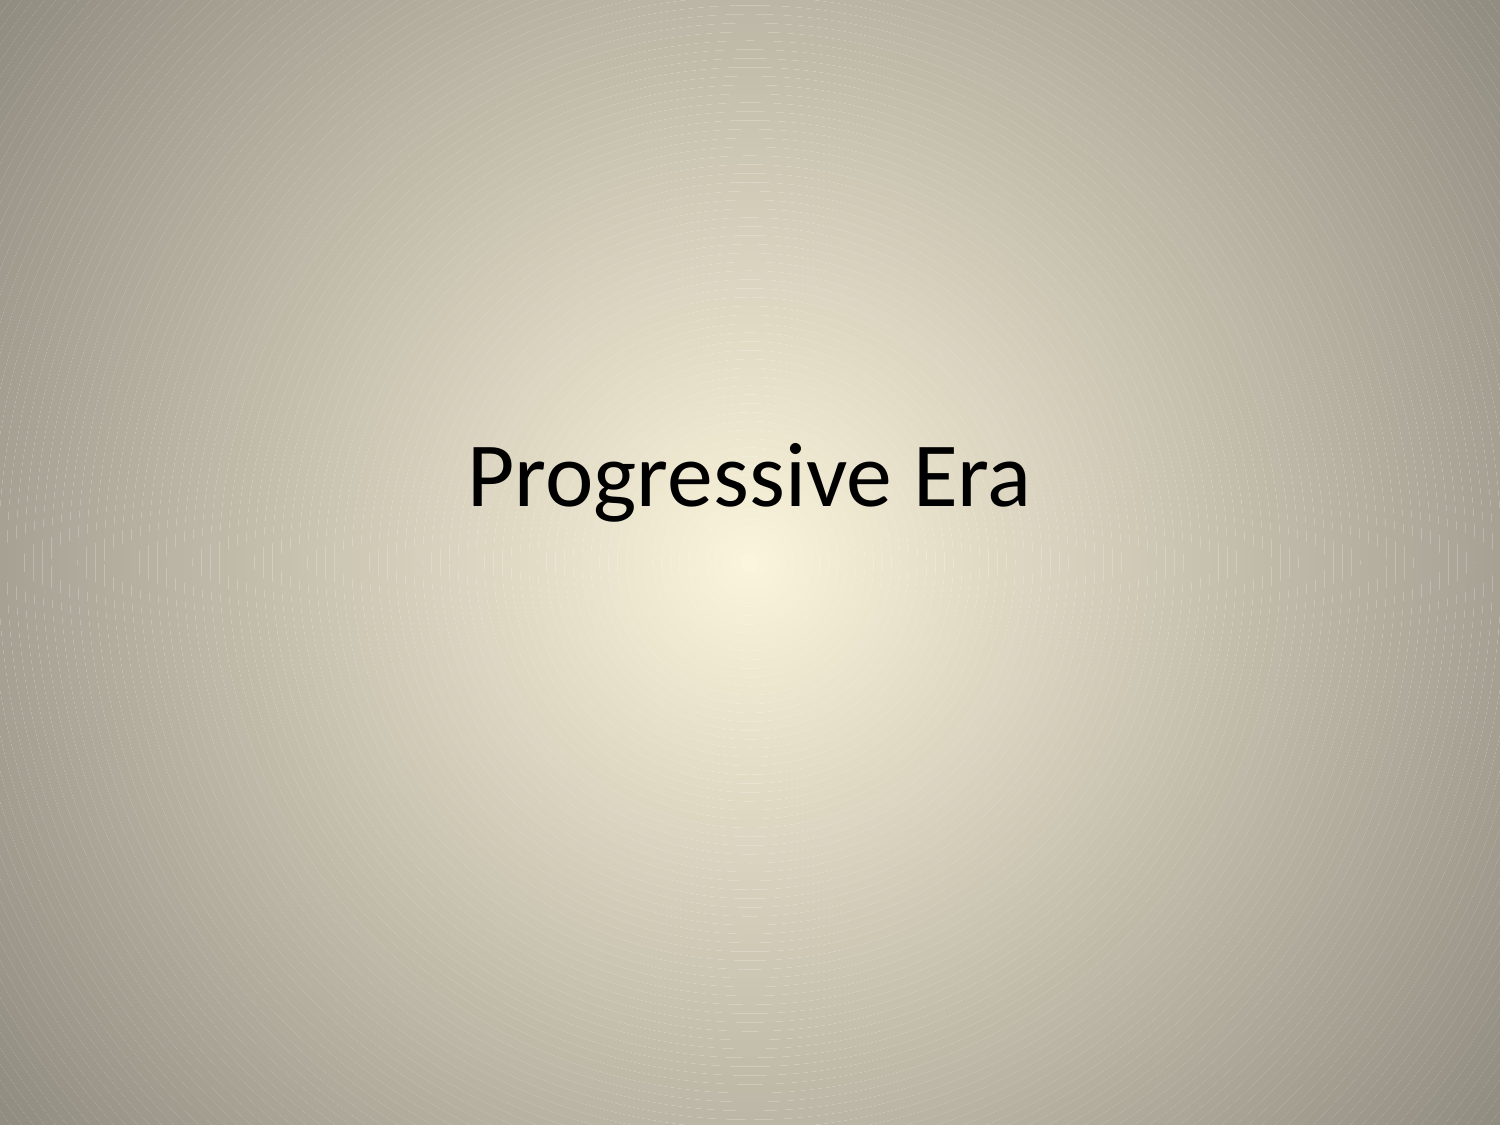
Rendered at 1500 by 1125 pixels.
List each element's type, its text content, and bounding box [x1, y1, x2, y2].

title Progressive Era [112, 349, 1388, 591]
